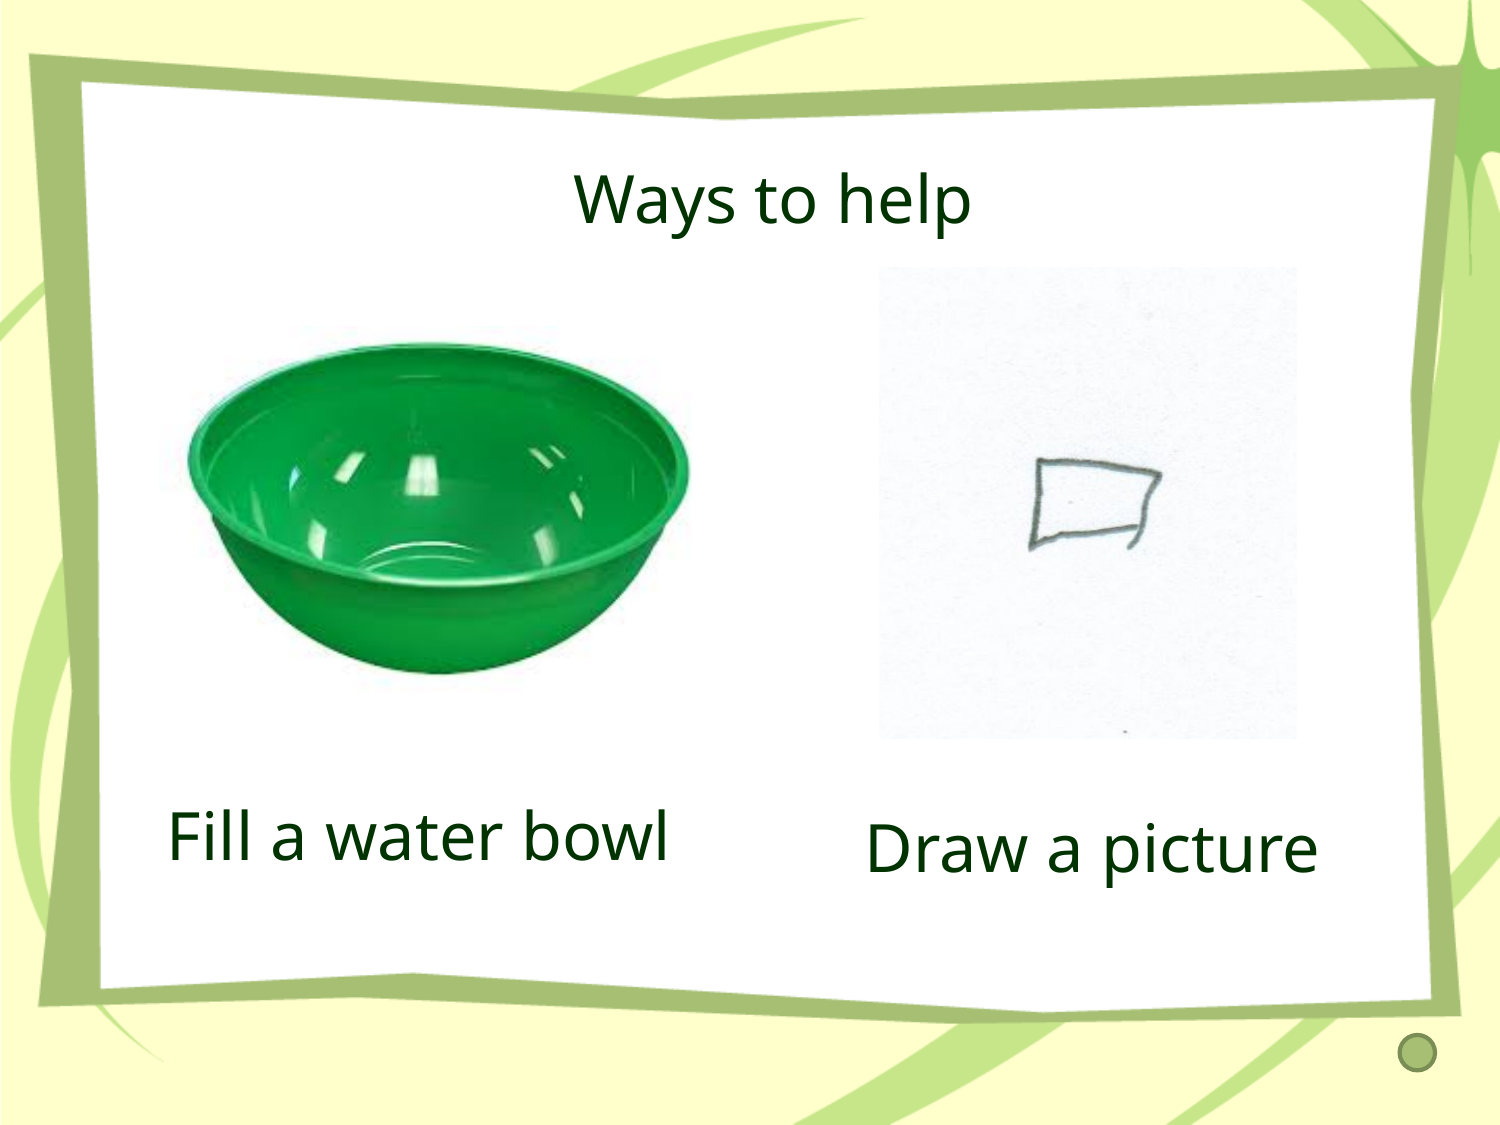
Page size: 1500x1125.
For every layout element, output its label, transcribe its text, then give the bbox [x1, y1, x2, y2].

text_box Ways to help [478, 148, 1069, 244]
text_box [1397, 1032, 1438, 1073]
text_box Draw a picture [797, 798, 1388, 894]
text_box Fill a water bowl [123, 786, 715, 882]
picture [0, 0, 1500, 1125]
